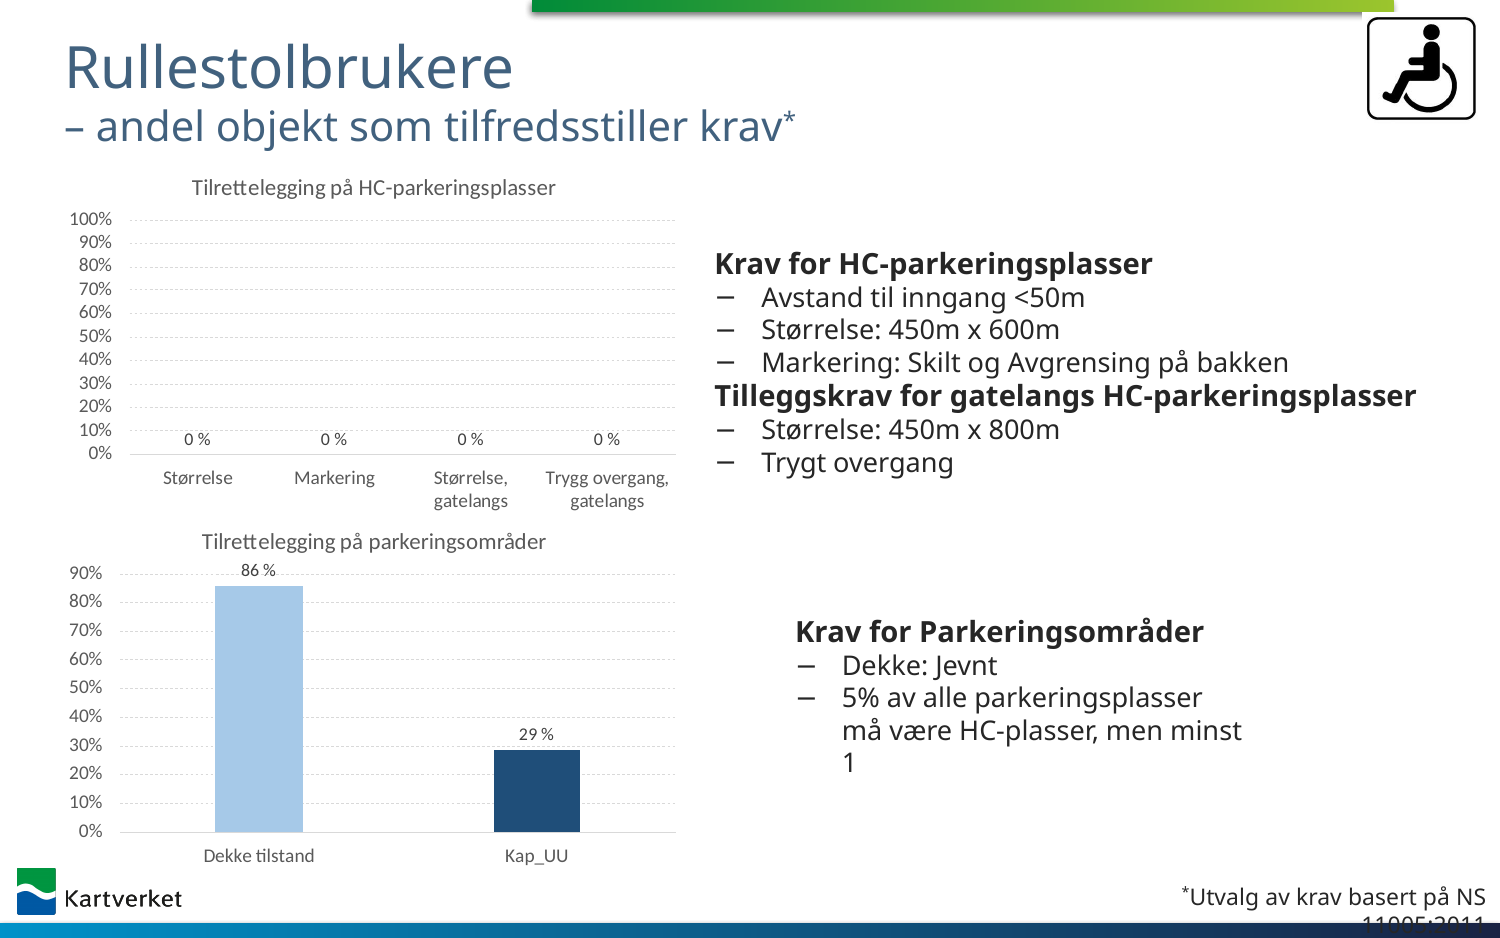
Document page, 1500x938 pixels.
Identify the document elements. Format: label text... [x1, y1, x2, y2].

text_box *Utvalg av krav basert på NS 11005:2011 [1068, 873, 1500, 938]
text_box Krav for Parkeringsområder Dekke: Jevnt 5% av alle parkeringsplasser må være HC-plasser, men minst 1 [780, 605, 1261, 786]
text_box Rullestolbrukere – andel objekt som tilfredsstiller krav* [49, 25, 1431, 158]
text_box Krav for HC-parkeringsplasser Avstand til inngang <50m Størrelse: 450m x 600m Markering: Skilt og Avgrensing på bakken Tilleggskrav for gatelangs HC-parkeringsplasser Størrelse: 450m x 800m Trygt overgang [699, 237, 1433, 485]
picture [62, 520, 687, 874]
picture [1362, 12, 1481, 126]
picture [62, 166, 687, 519]
